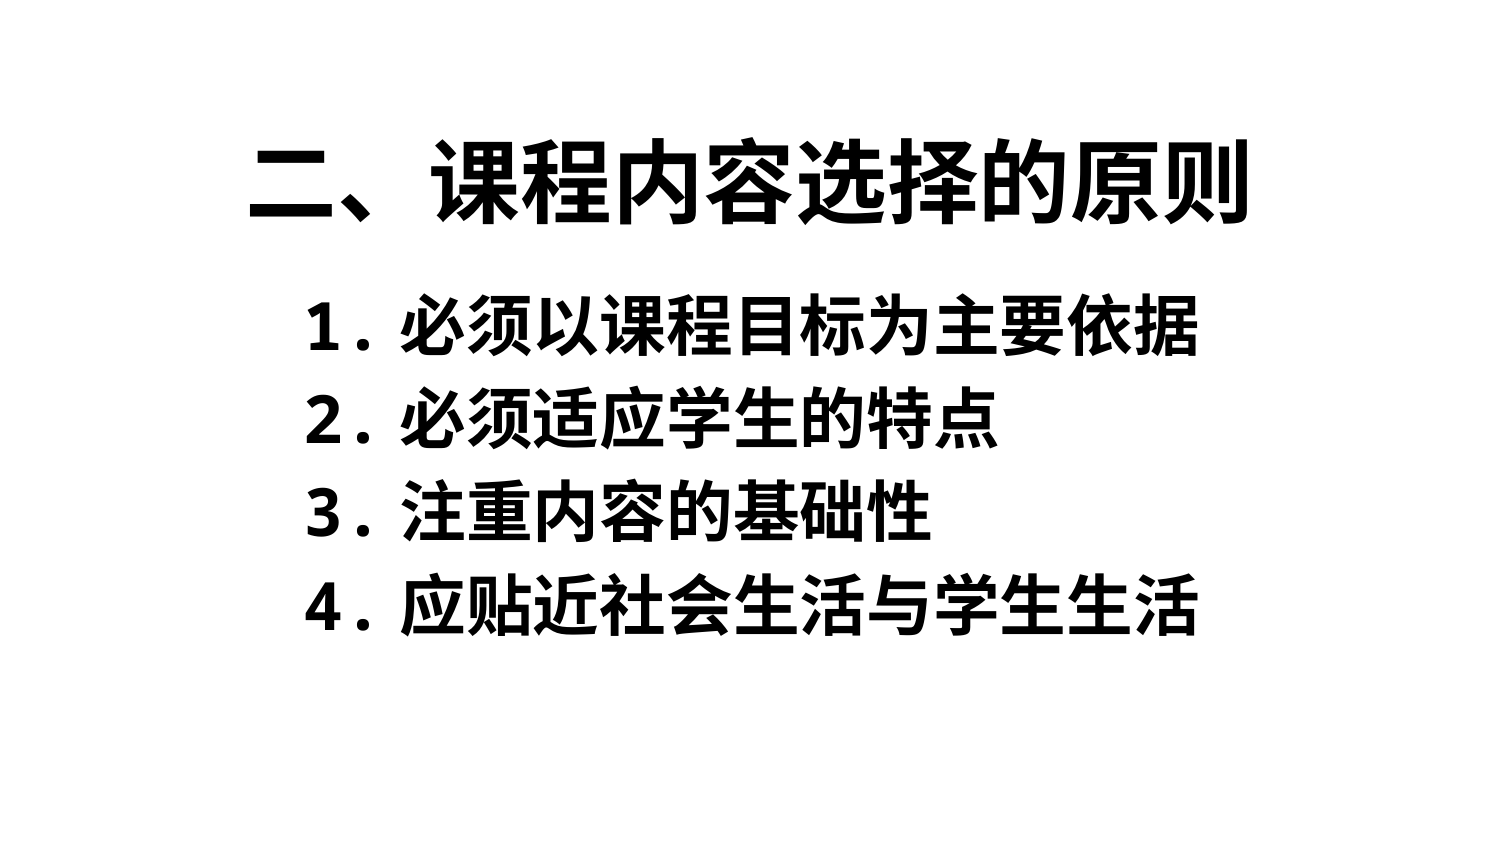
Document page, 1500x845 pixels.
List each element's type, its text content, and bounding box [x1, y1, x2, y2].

title 二、课程内容选择的原则 [74, 128, 1426, 231]
list 1.必须以课程目标为主要依据 2.必须适应学生的特点 3.注重内容的基础性 4.应贴近社会生活与学生生活 [288, 275, 1381, 789]
